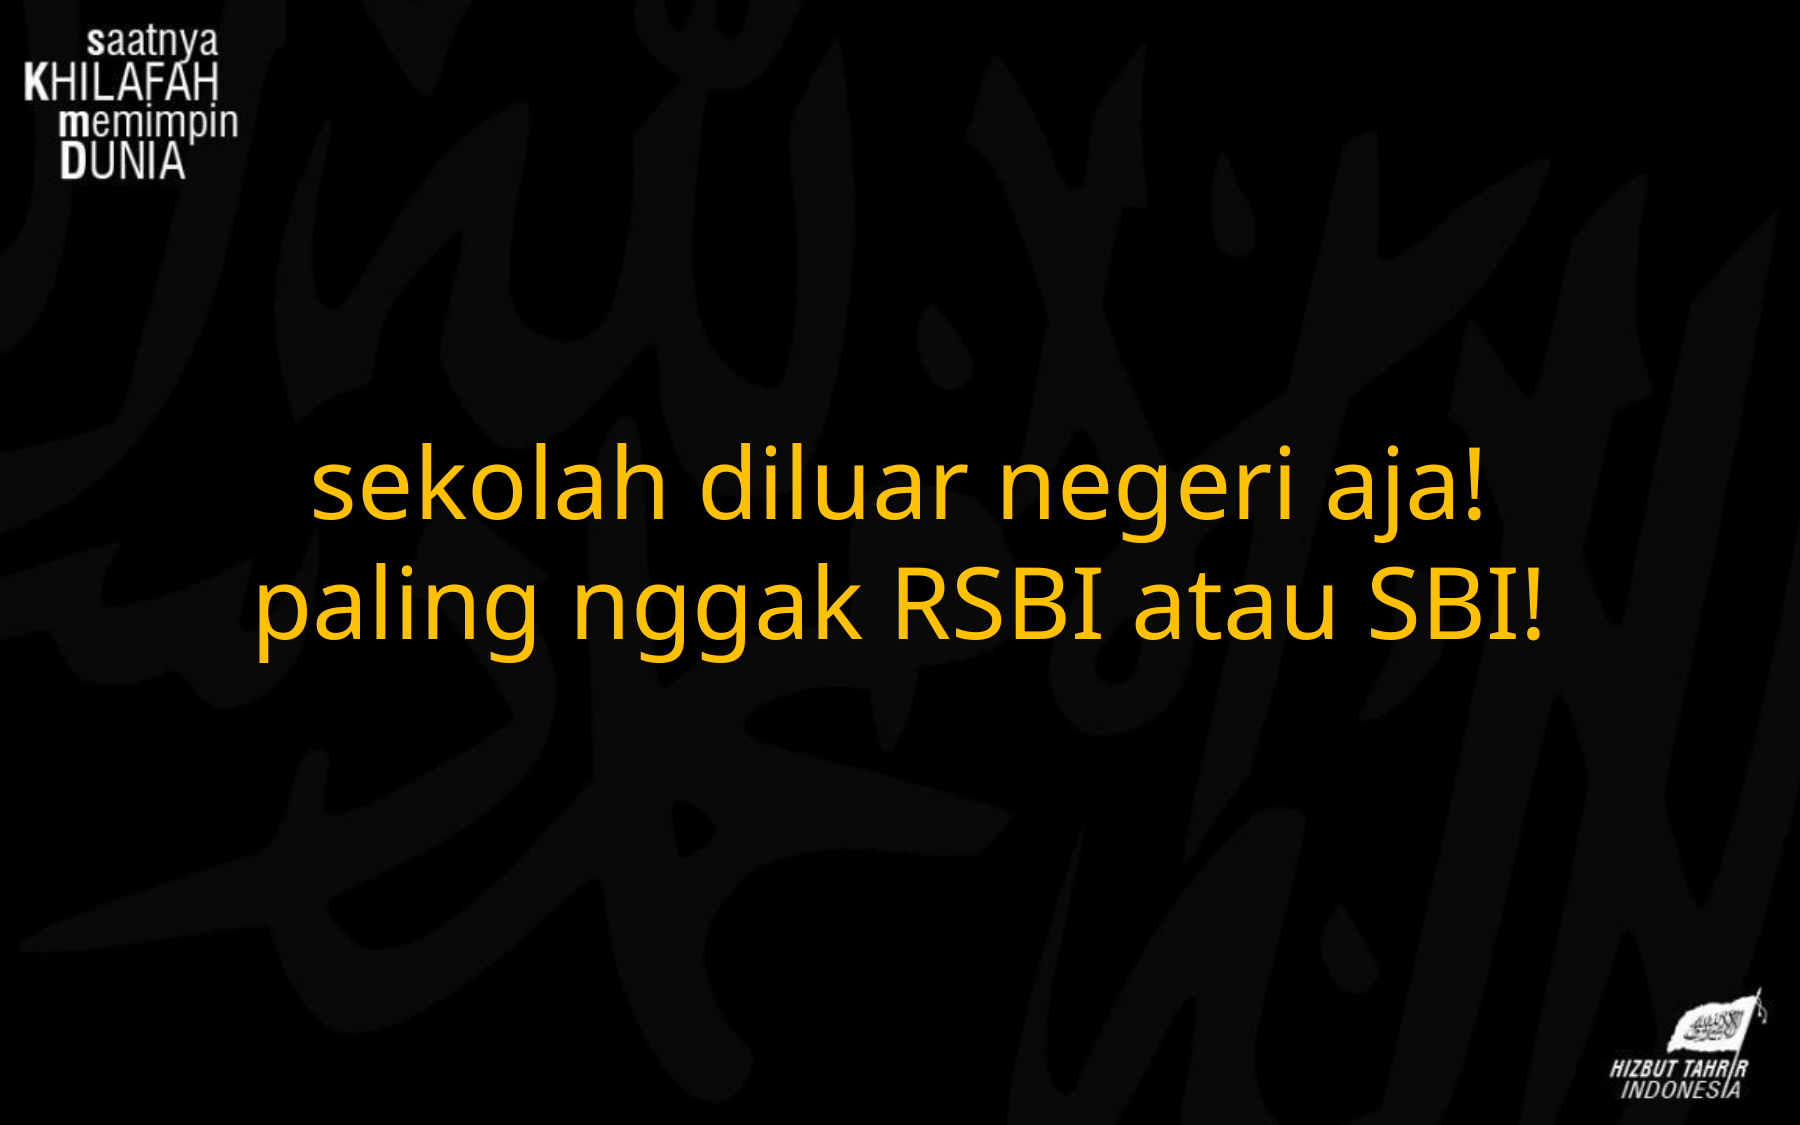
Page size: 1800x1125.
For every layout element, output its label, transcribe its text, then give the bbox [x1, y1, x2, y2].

picture [0, 0, 1800, 412]
text_box sekolah diluar negeri aja! paling nggak RSBI atau SBI! [0, 412, 1800, 668]
picture [0, 668, 1800, 1125]
